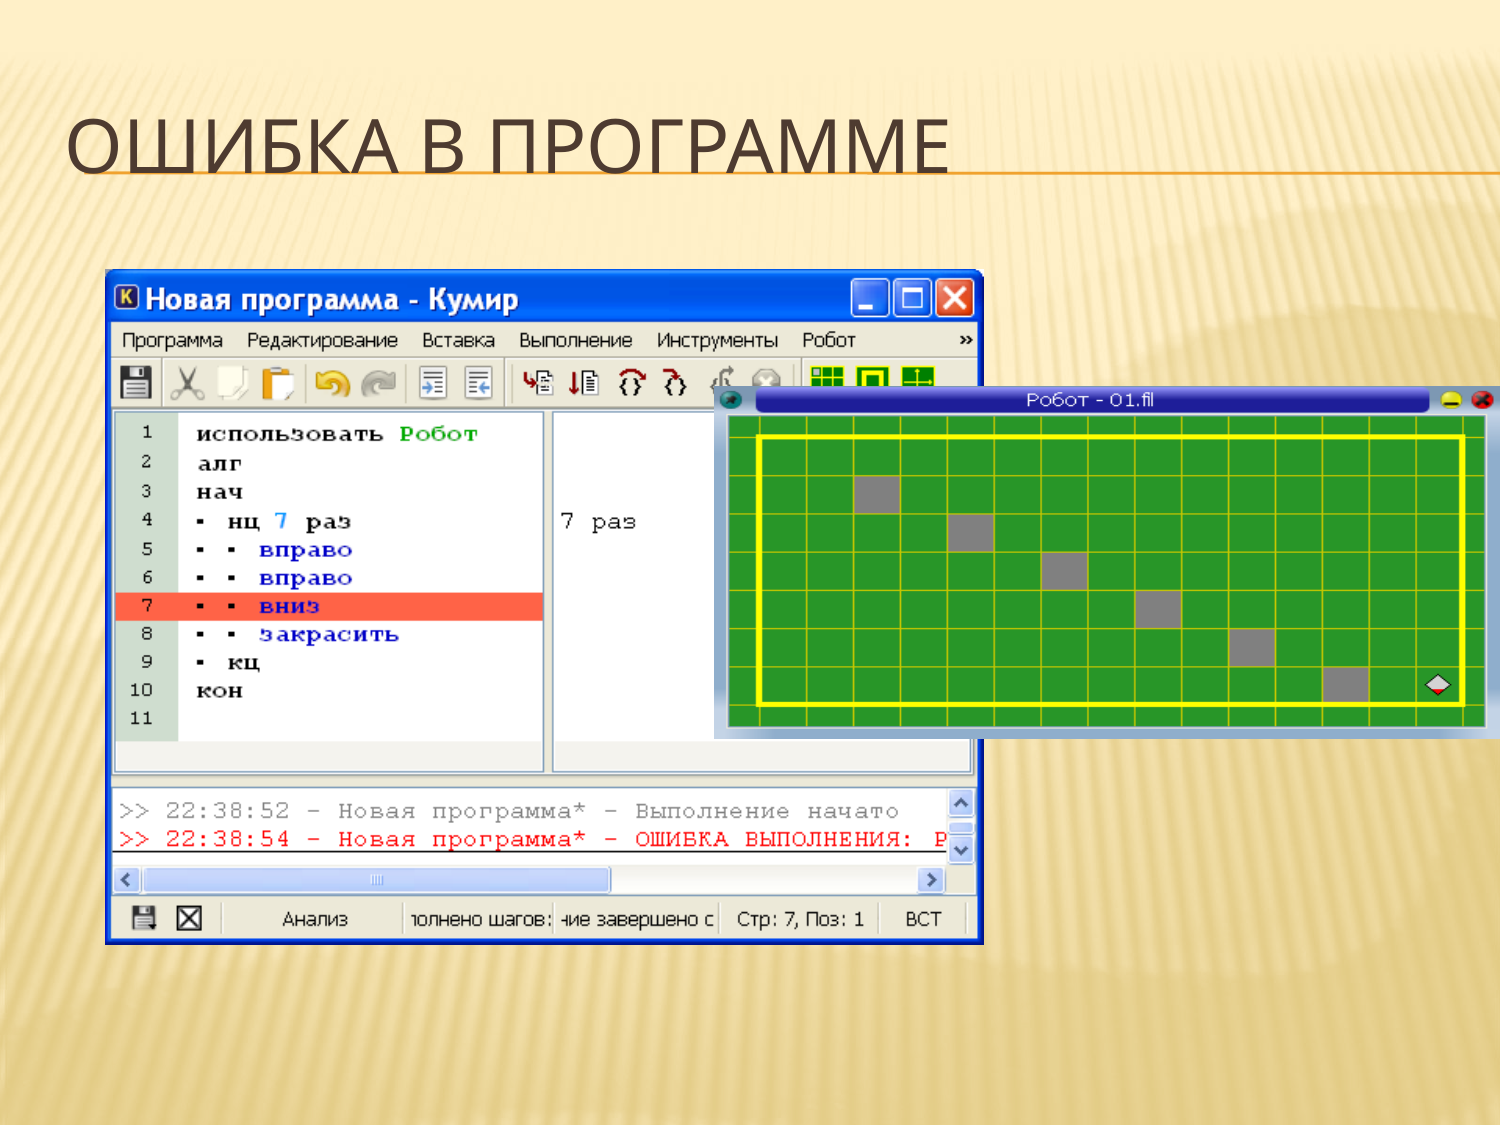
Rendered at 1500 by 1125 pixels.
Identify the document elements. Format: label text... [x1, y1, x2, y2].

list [105, 269, 984, 945]
picture [714, 386, 1500, 739]
title Ошибка в программе [50, 75, 1475, 213]
